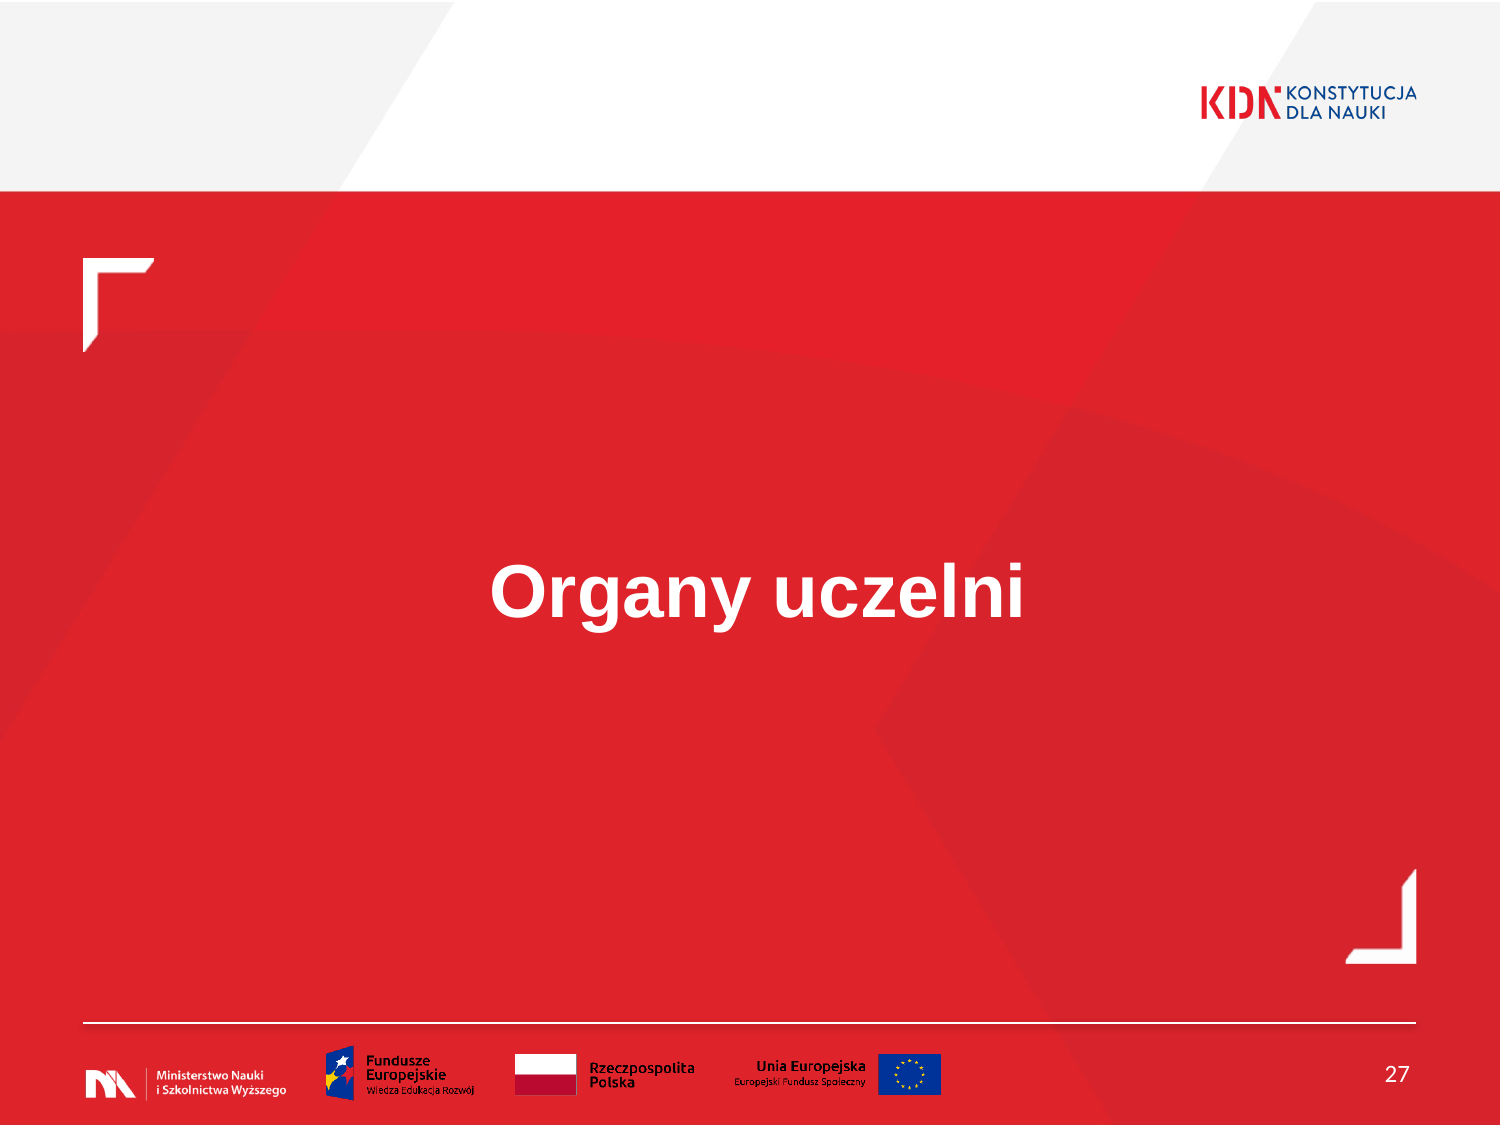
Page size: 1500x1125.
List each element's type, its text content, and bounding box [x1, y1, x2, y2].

slide_number 27 [1074, 1042, 1425, 1103]
text_box Organy uczelni [147, 345, 1389, 640]
picture [0, 2, 1500, 1125]
